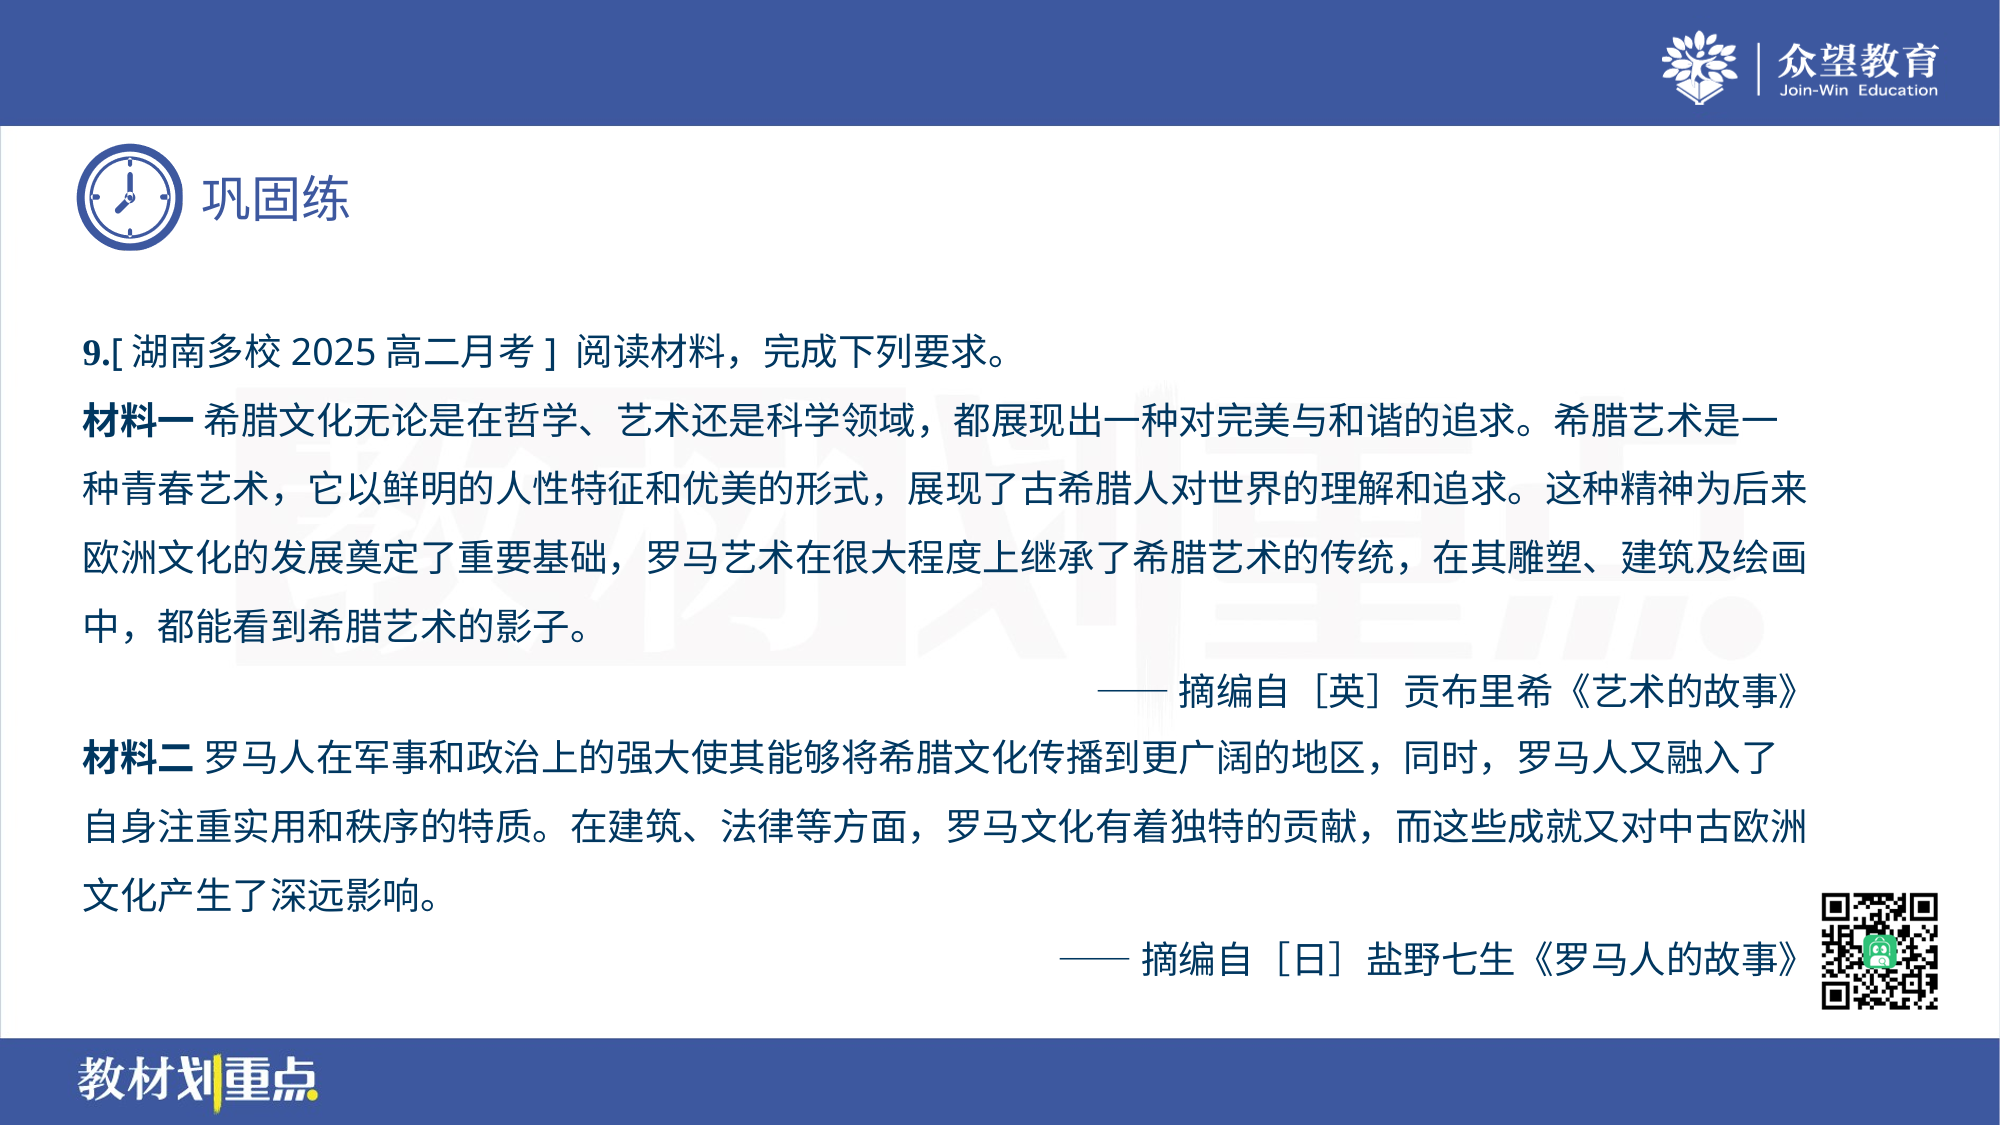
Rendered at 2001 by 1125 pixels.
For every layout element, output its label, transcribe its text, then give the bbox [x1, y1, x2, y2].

text_box 材料二 罗马人在军事和政治上的强大使其能够将希腊文化传播到更广阔的地区，同时，罗马人又融入了 自身注重实用和秩序的特质。在建筑、法律等方面，罗马文化有着独特的贡献，而这些成就又对中古欧洲 文化产生了深远影响。 ——摘编自［日］盐野七生《罗马人的故事》 [82, 710, 1817, 976]
text_box 9.[湖南多校2025高二月考] 阅读材料，完成下列要求。 材料一 希腊文化无论是在哲学、艺术还是科学领域，都展现出一种对完美与和谐的追求。希腊艺术是一 种青春艺术，它以鲜明的人性特征和优美的形式，展现了古希腊人对世界的理解和追求。这种精神为后来 欧洲文化的发展奠定了重要基础，罗马艺术在很大程度上继承了希腊艺术的传统，在其雕塑、建筑及绘画 中，都能看到希腊艺术的影子。 ——摘编自［英］贡布里希《艺术的故事》 [82, 304, 1817, 707]
picture [0, 0, 2000, 1125]
